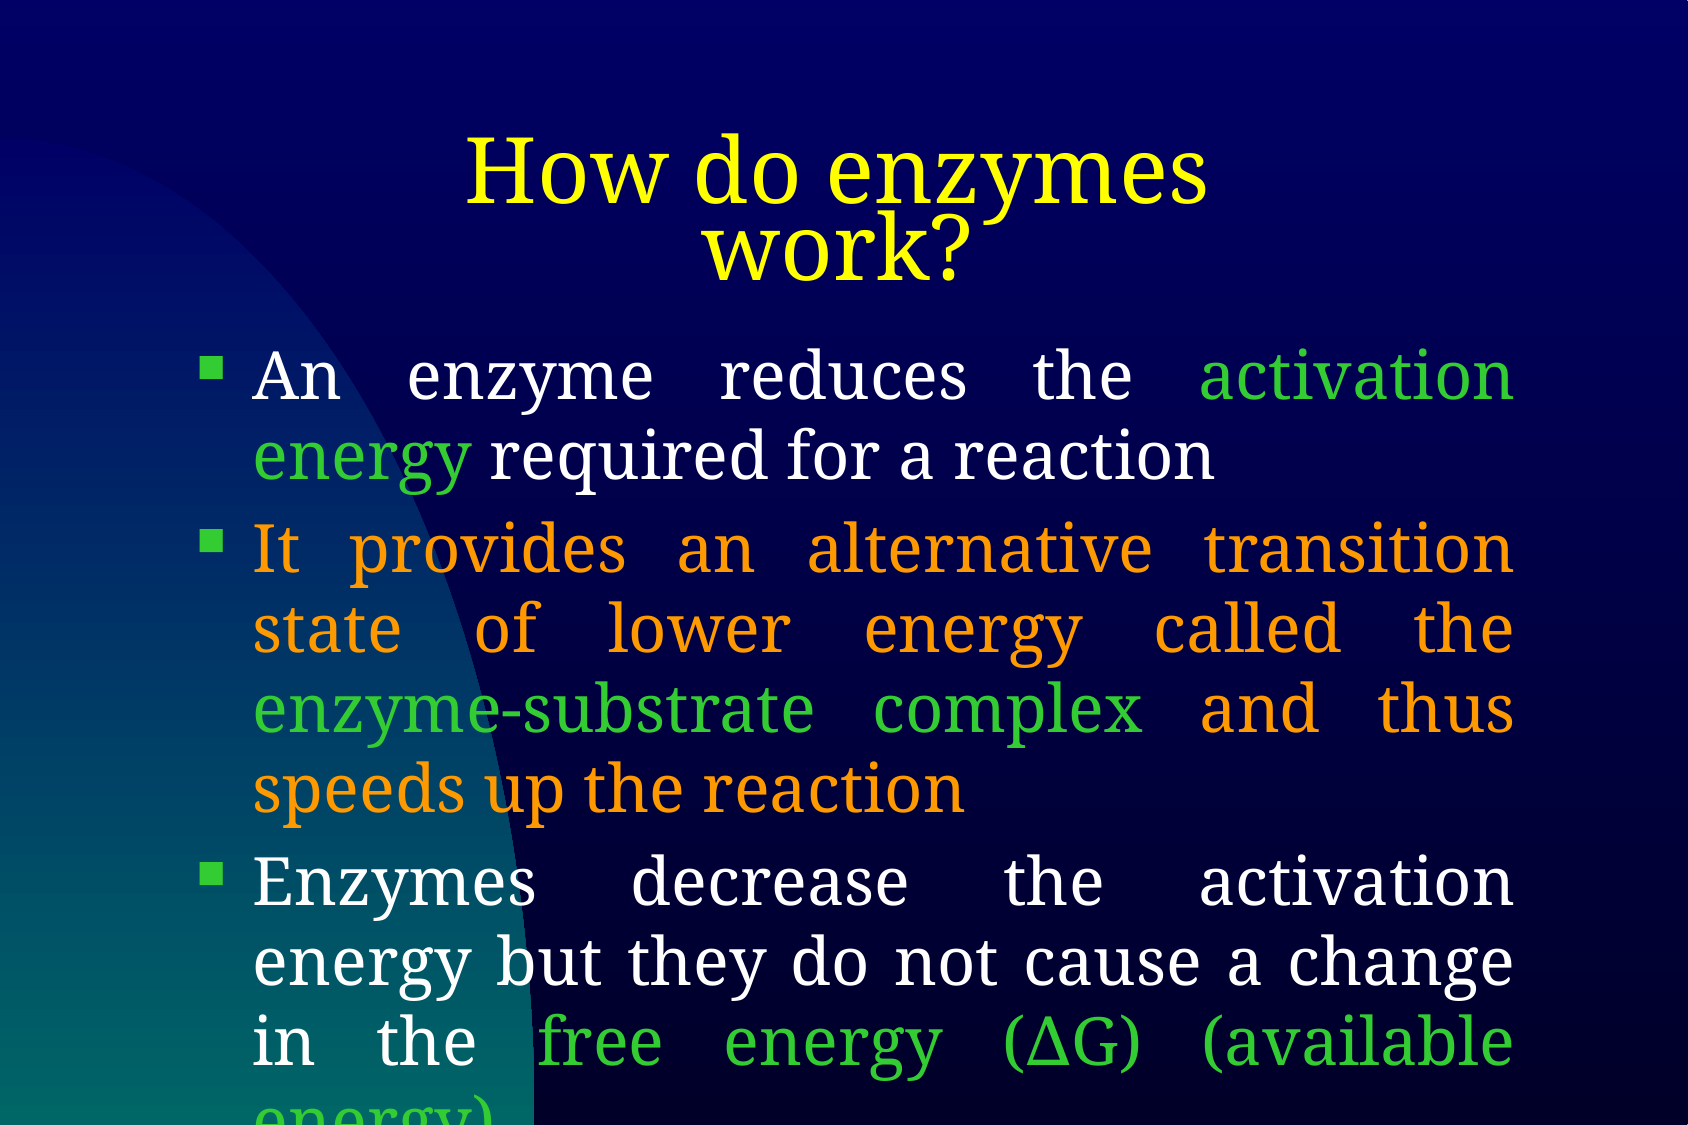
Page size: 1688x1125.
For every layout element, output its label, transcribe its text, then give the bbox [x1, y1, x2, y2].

list An enzyme reduces the activation energy required for a reaction It provides an alternative transition state of lower energy called the enzyme-substrate complex and thus speeds up the reaction Enzymes decrease the activation energy but they do not cause a change in the free energy (∆G) (available energy) [181, 324, 1532, 1100]
title How do enzymes work? [347, 125, 1328, 313]
